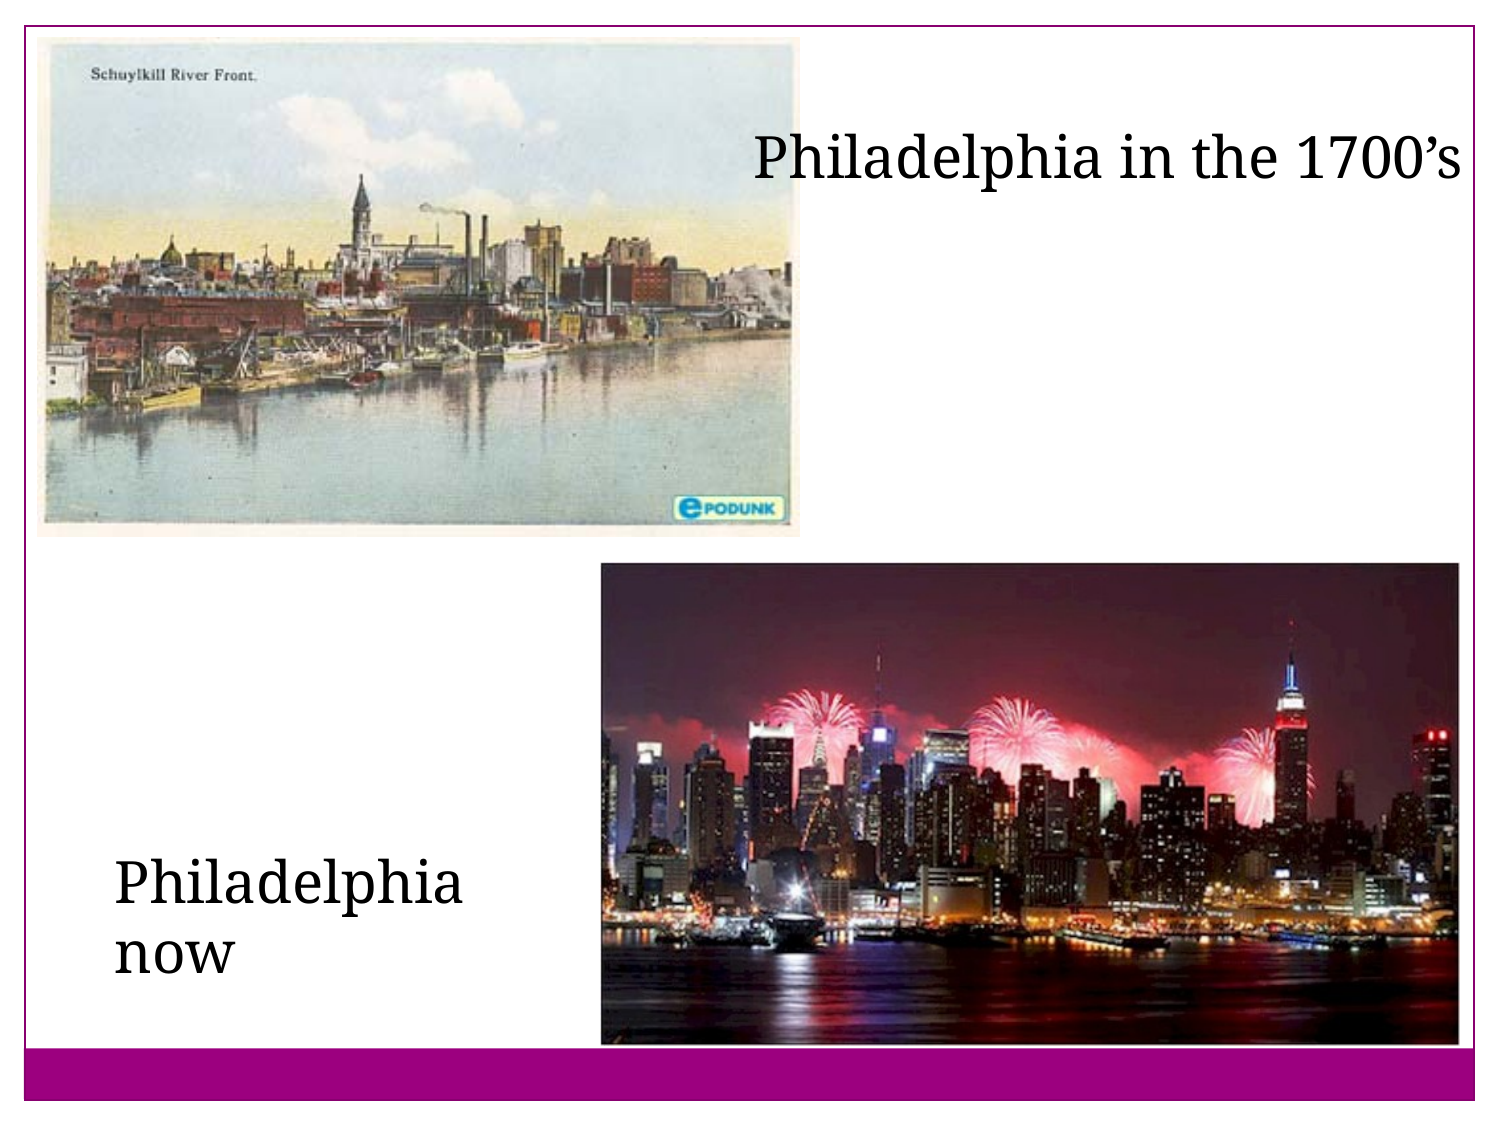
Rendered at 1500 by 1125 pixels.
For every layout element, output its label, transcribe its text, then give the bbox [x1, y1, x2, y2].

picture [37, 37, 801, 538]
picture [599, 562, 1460, 1046]
text_box Philadelphia in the 1700’s [806, 112, 1479, 198]
text_box Philadelphia now [99, 837, 592, 993]
